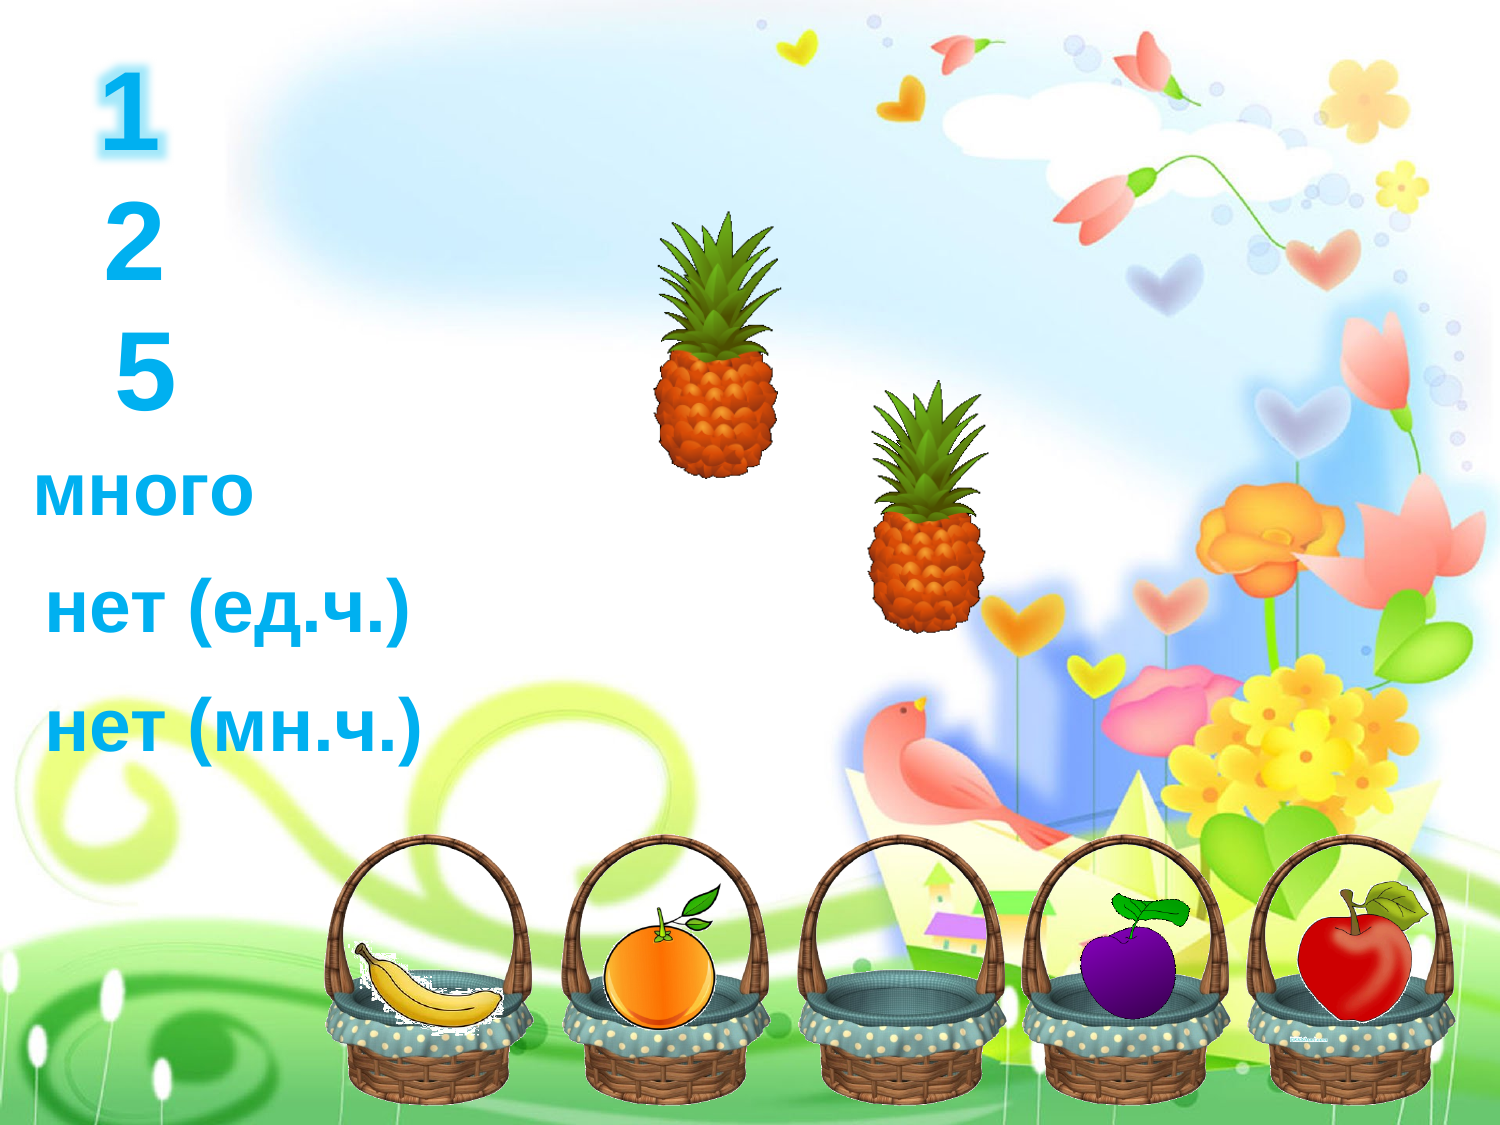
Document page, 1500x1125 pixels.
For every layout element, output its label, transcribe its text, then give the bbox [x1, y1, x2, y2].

text_box много [17, 432, 349, 538]
text_box 1 [76, 30, 183, 181]
text_box 2 [88, 160, 183, 311]
text_box 5 [100, 290, 183, 432]
picture [0, 0, 1500, 1125]
text_box нет (мн.ч.) [29, 668, 561, 774]
text_box нет (ед.ч.) [29, 550, 432, 656]
